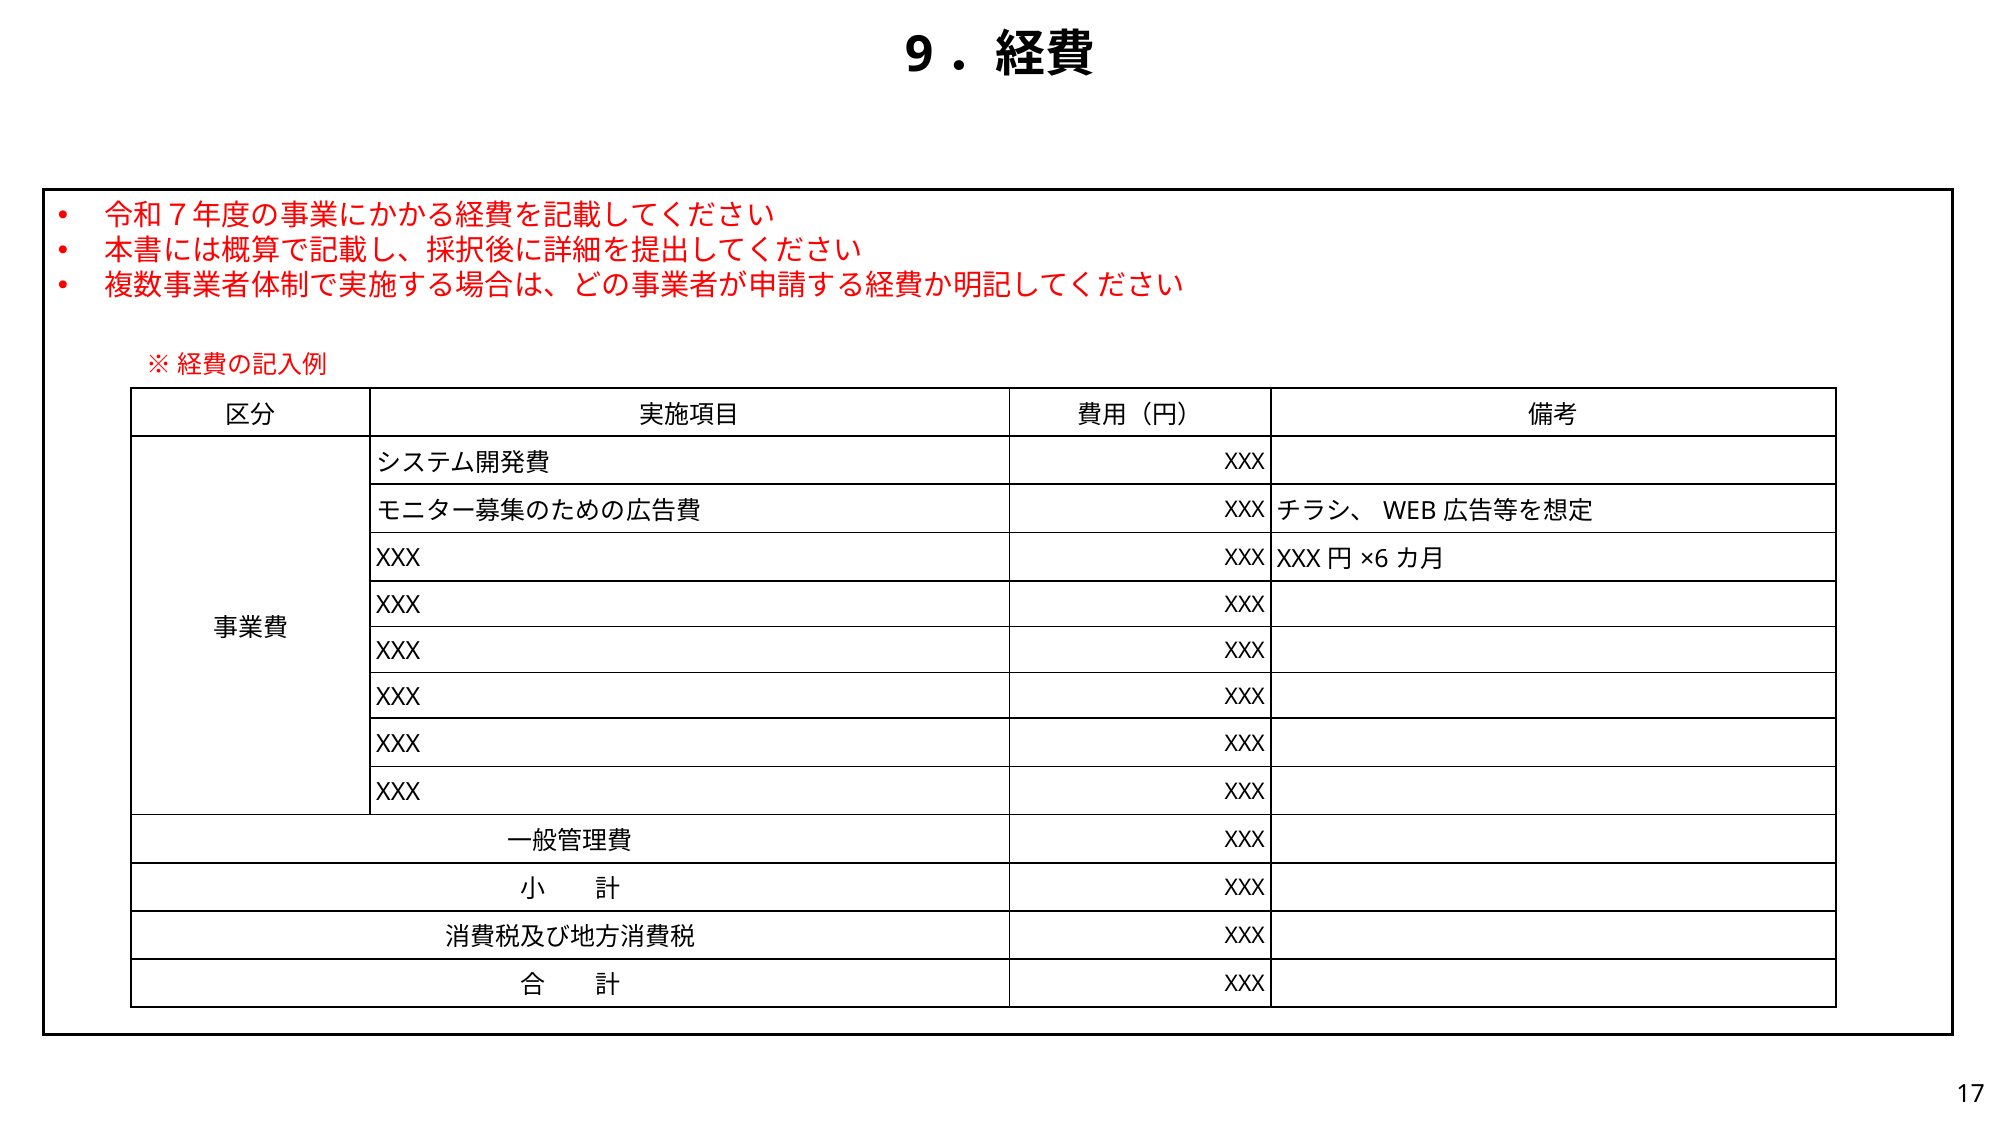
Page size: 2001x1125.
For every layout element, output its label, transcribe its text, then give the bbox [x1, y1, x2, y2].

table_header 実施項目 [371, 389, 1009, 435]
table_cell [1272, 582, 1835, 626]
table_cell XXX [1010, 485, 1270, 532]
table_cell XXX [1010, 960, 1270, 1006]
table_cell [1272, 815, 1835, 862]
table_cell XXX [1010, 582, 1270, 626]
table_cell XXX [1010, 767, 1270, 814]
table_header 区分 [132, 389, 369, 435]
table_cell XXX [371, 719, 1009, 766]
text_box ※経費の記入例 [131, 344, 1668, 387]
title 9．経費 [187, 9, 1813, 102]
table_cell 事業費 [132, 437, 369, 814]
table_cell 消費税及び地方消費税 [132, 912, 1009, 958]
table_cell XXX [1010, 533, 1270, 580]
table_cell XXX [1010, 912, 1270, 958]
table_cell [1272, 673, 1835, 717]
table_cell XXX [371, 627, 1009, 672]
table_cell XXX [371, 767, 1009, 814]
text_box 16 [1634, 1065, 2000, 1125]
table_cell 一般管理費 [132, 815, 1009, 862]
table_cell XXX [1010, 864, 1270, 910]
table_cell XXX [371, 533, 1009, 580]
table_cell XXX [371, 582, 1009, 626]
table_cell [1272, 719, 1835, 766]
table_cell モニター募集のための広告費 [371, 485, 1009, 532]
table_cell [1272, 627, 1835, 672]
table_cell [1272, 912, 1835, 958]
table_cell XXX [1010, 437, 1270, 483]
table_cell [1272, 864, 1835, 910]
table_cell XXX [371, 673, 1009, 717]
table_cell [1272, 437, 1835, 483]
table_cell XXX円×6カ月 [1272, 533, 1835, 580]
table_cell XXX [1010, 719, 1270, 766]
text_box 令和７年度の事業にかかる経費を記載してください 本書には概算で記載し、採択後に詳細を提出してください 複数事業者体制で実施する場合は、どの事業者が申請する経費か明記してください [42, 188, 1953, 1036]
table_cell XXX [1010, 815, 1270, 862]
table_cell XXX [1010, 627, 1270, 672]
table_cell システム開発費 [371, 437, 1009, 483]
table_cell XXX [1010, 673, 1270, 717]
table_cell [1272, 767, 1835, 814]
table_cell 合 計 [132, 960, 1009, 1006]
table_header 備考 [1272, 389, 1835, 435]
table_cell チラシ、WEB広告等を想定 [1272, 485, 1835, 532]
table_cell [1272, 960, 1835, 1006]
table_header 費用（円） [1010, 389, 1270, 435]
table_cell 小 計 [132, 864, 1009, 910]
